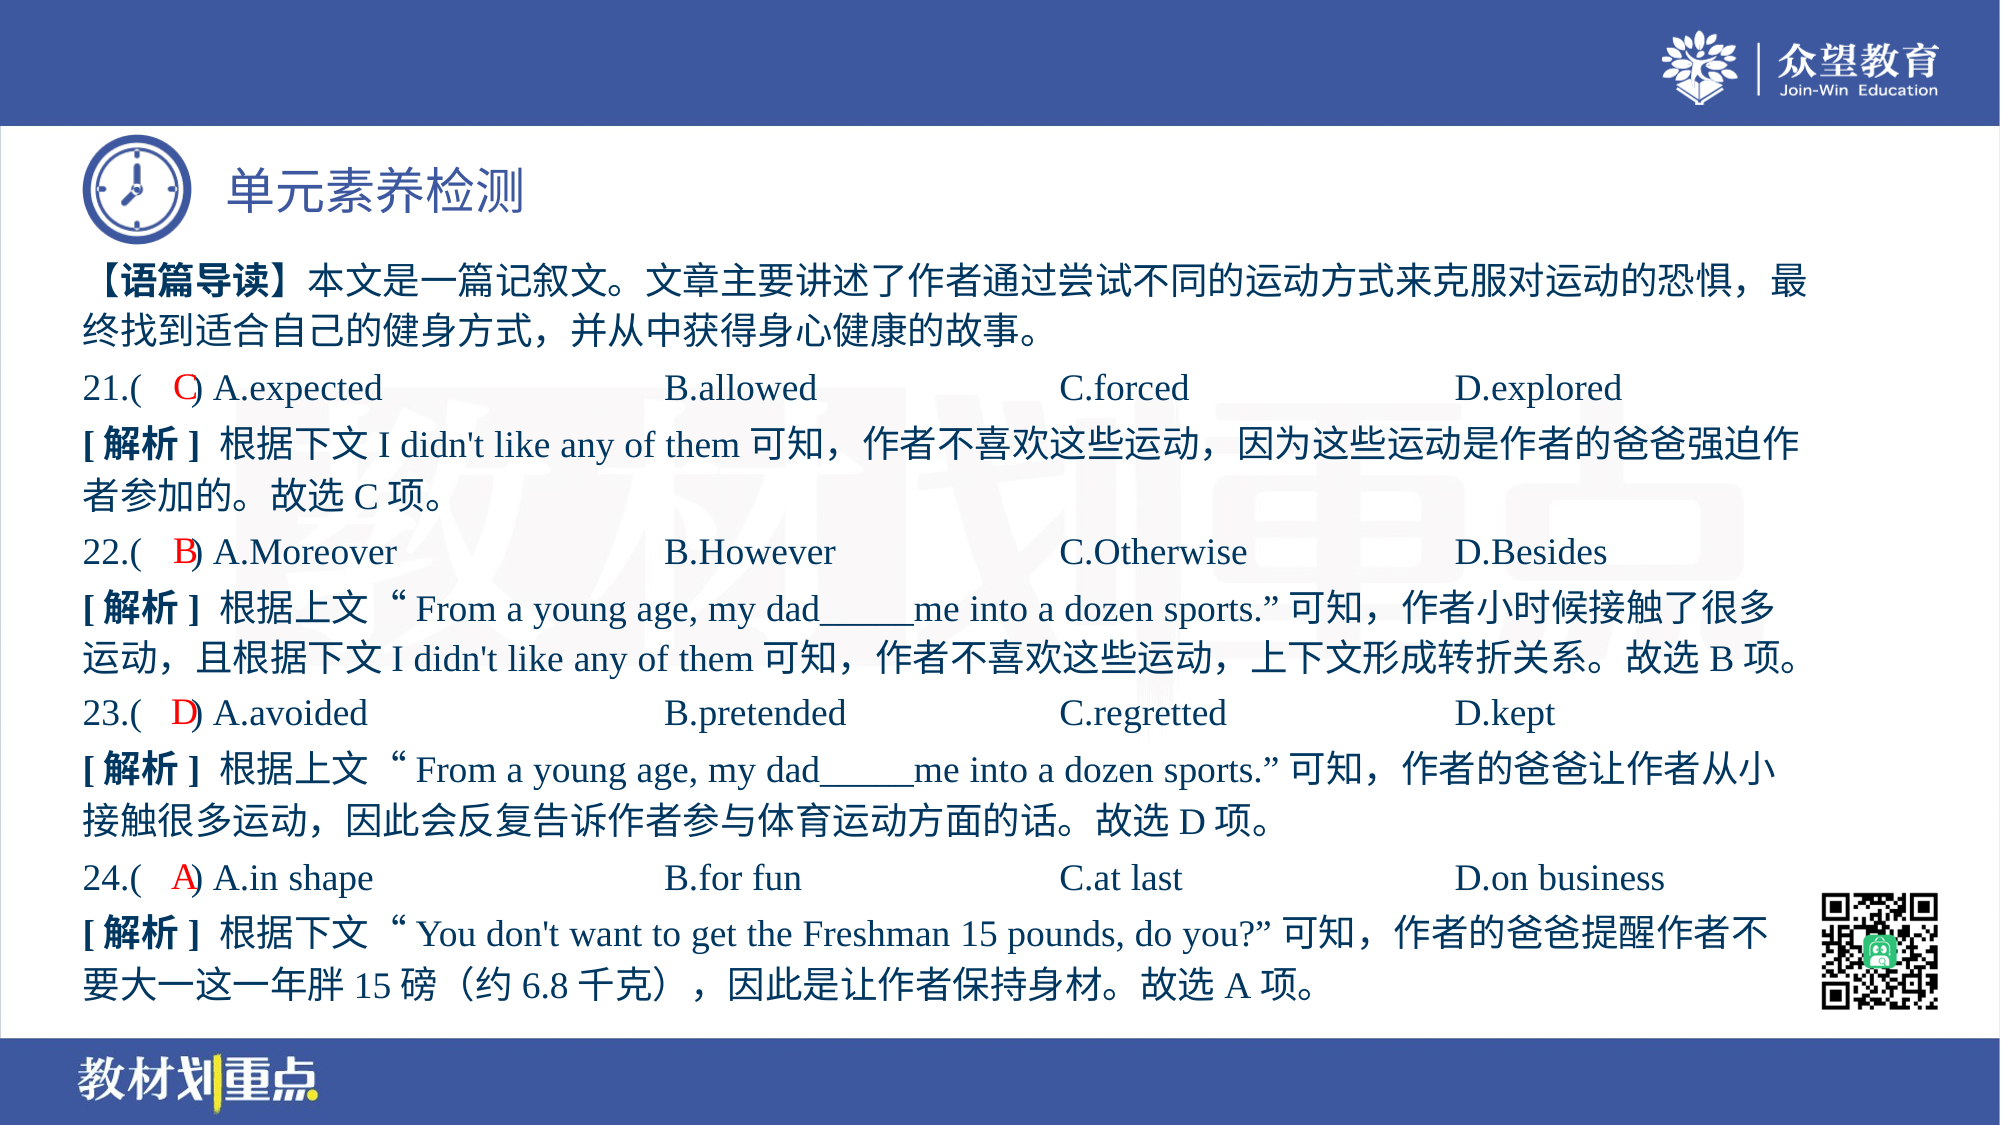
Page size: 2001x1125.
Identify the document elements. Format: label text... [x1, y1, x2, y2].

text_box 21.( ) A.expected B.allowed C.forced D.explored [82, 357, 1817, 405]
text_box 24.( ) A.in shape B.for fun C.at last D.on business [82, 847, 1817, 895]
text_box D [157, 680, 212, 729]
text_box [解析] 根据上文“From a young age, my dad_____me into a dozen sports.”可知，作者小时候接触了很多 运动，且根据下文I didn't like any of them可知，作者不喜欢这些运动，上下文形成转折关系。故选B项。 [82, 575, 1817, 676]
text_box 22.( ) A.Moreover B.However C.Otherwise D.Besides [82, 522, 1817, 569]
text_box B [159, 519, 212, 568]
text_box 【语篇导读】本文是一篇记叙文。文章主要讲述了作者通过尝试不同的运动方式来克服对运动的恐惧，最 终找到适合自己的健身方式，并从中获得身心健康的故事。 [82, 248, 1817, 349]
text_box [解析] 根据上文“From a young age, my dad_____me into a dozen sports.”可知，作者的爸爸让作者从小 接触很多运动，因此会反复告诉作者参与体育运动方面的话。故选D项。 [82, 735, 1817, 839]
text_box [解析] 根据下文I didn't like any of them可知，作者不喜欢这些运动，因为这些运动是作者的爸爸强迫作 者参加的。故选C项。 [82, 410, 1817, 514]
picture [0, 0, 2000, 1125]
text_box 23.( ) A.avoided B.pretended C.regretted D.kept [82, 683, 1817, 730]
text_box C [159, 354, 212, 404]
text_box [解析] 根据下文“You don't want to get the Freshman 15 pounds, do you?”可知，作者的爸爸提醒作者不 要大一这一年胖15磅（约6.8千克），因此是让作者保持身材。故选A项。 [82, 900, 1817, 1004]
text_box A [157, 844, 212, 894]
